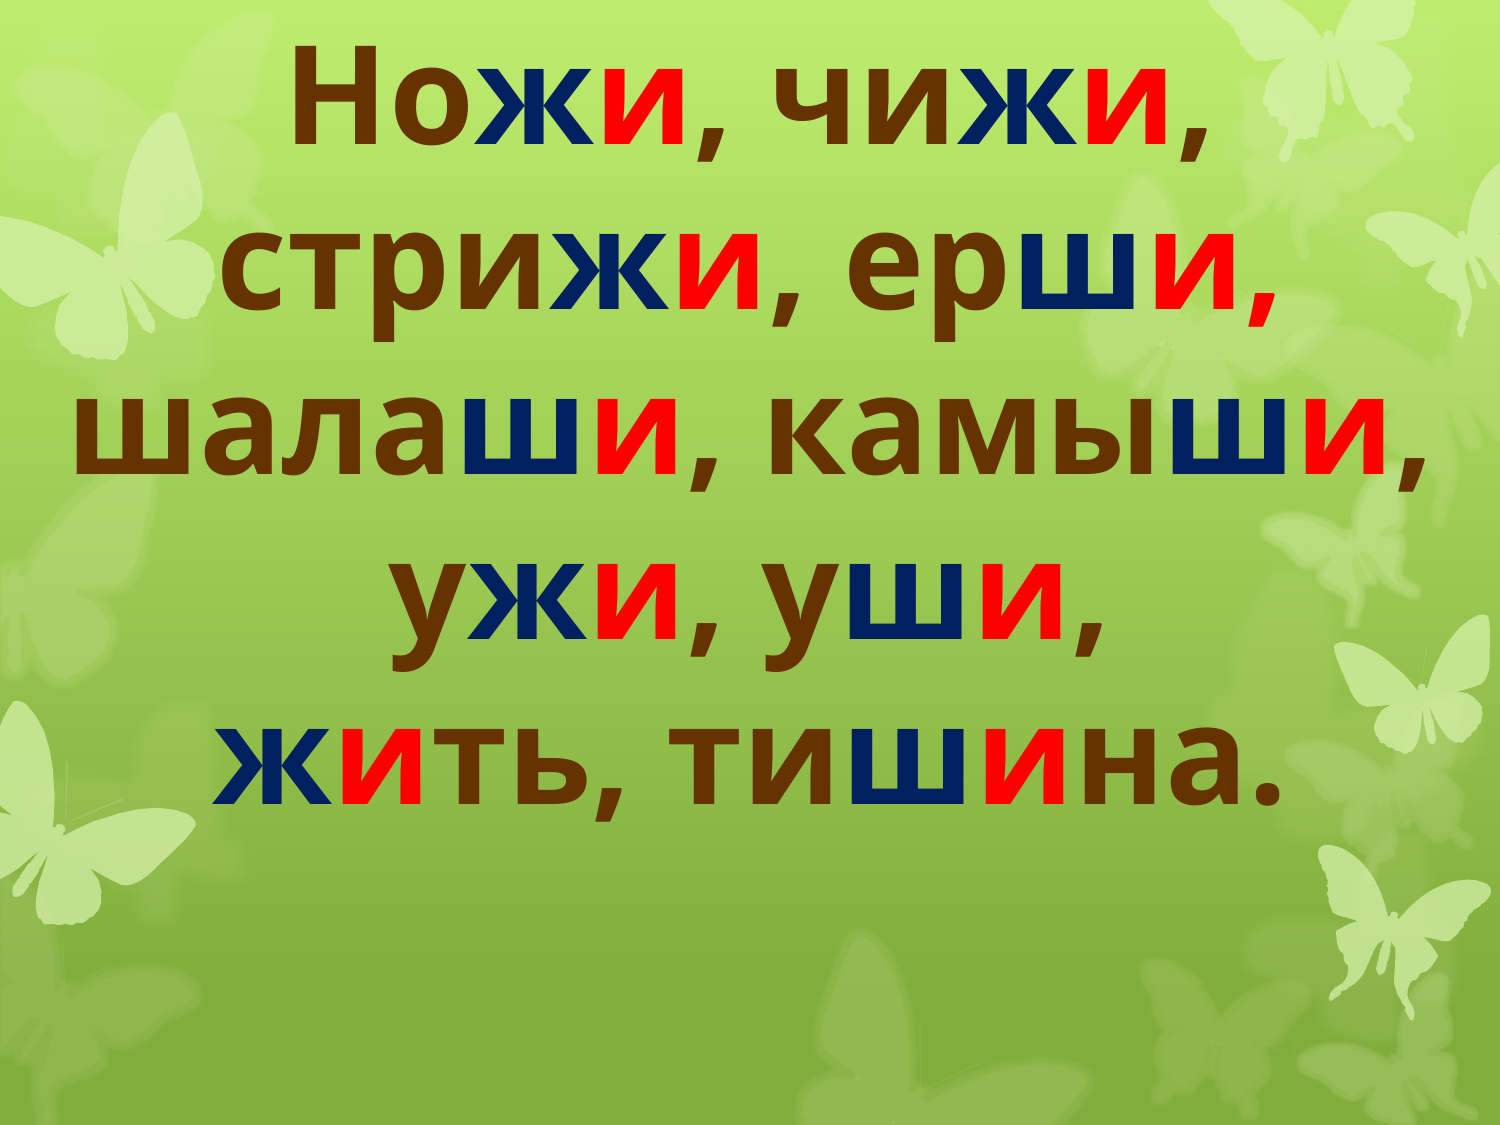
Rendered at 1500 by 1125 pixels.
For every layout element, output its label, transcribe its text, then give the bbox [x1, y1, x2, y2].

text_box Ножи, чижи, стрижи, ерши, шалаши, камыши, ужи, уши, жить, тишина. [0, 0, 1500, 840]
